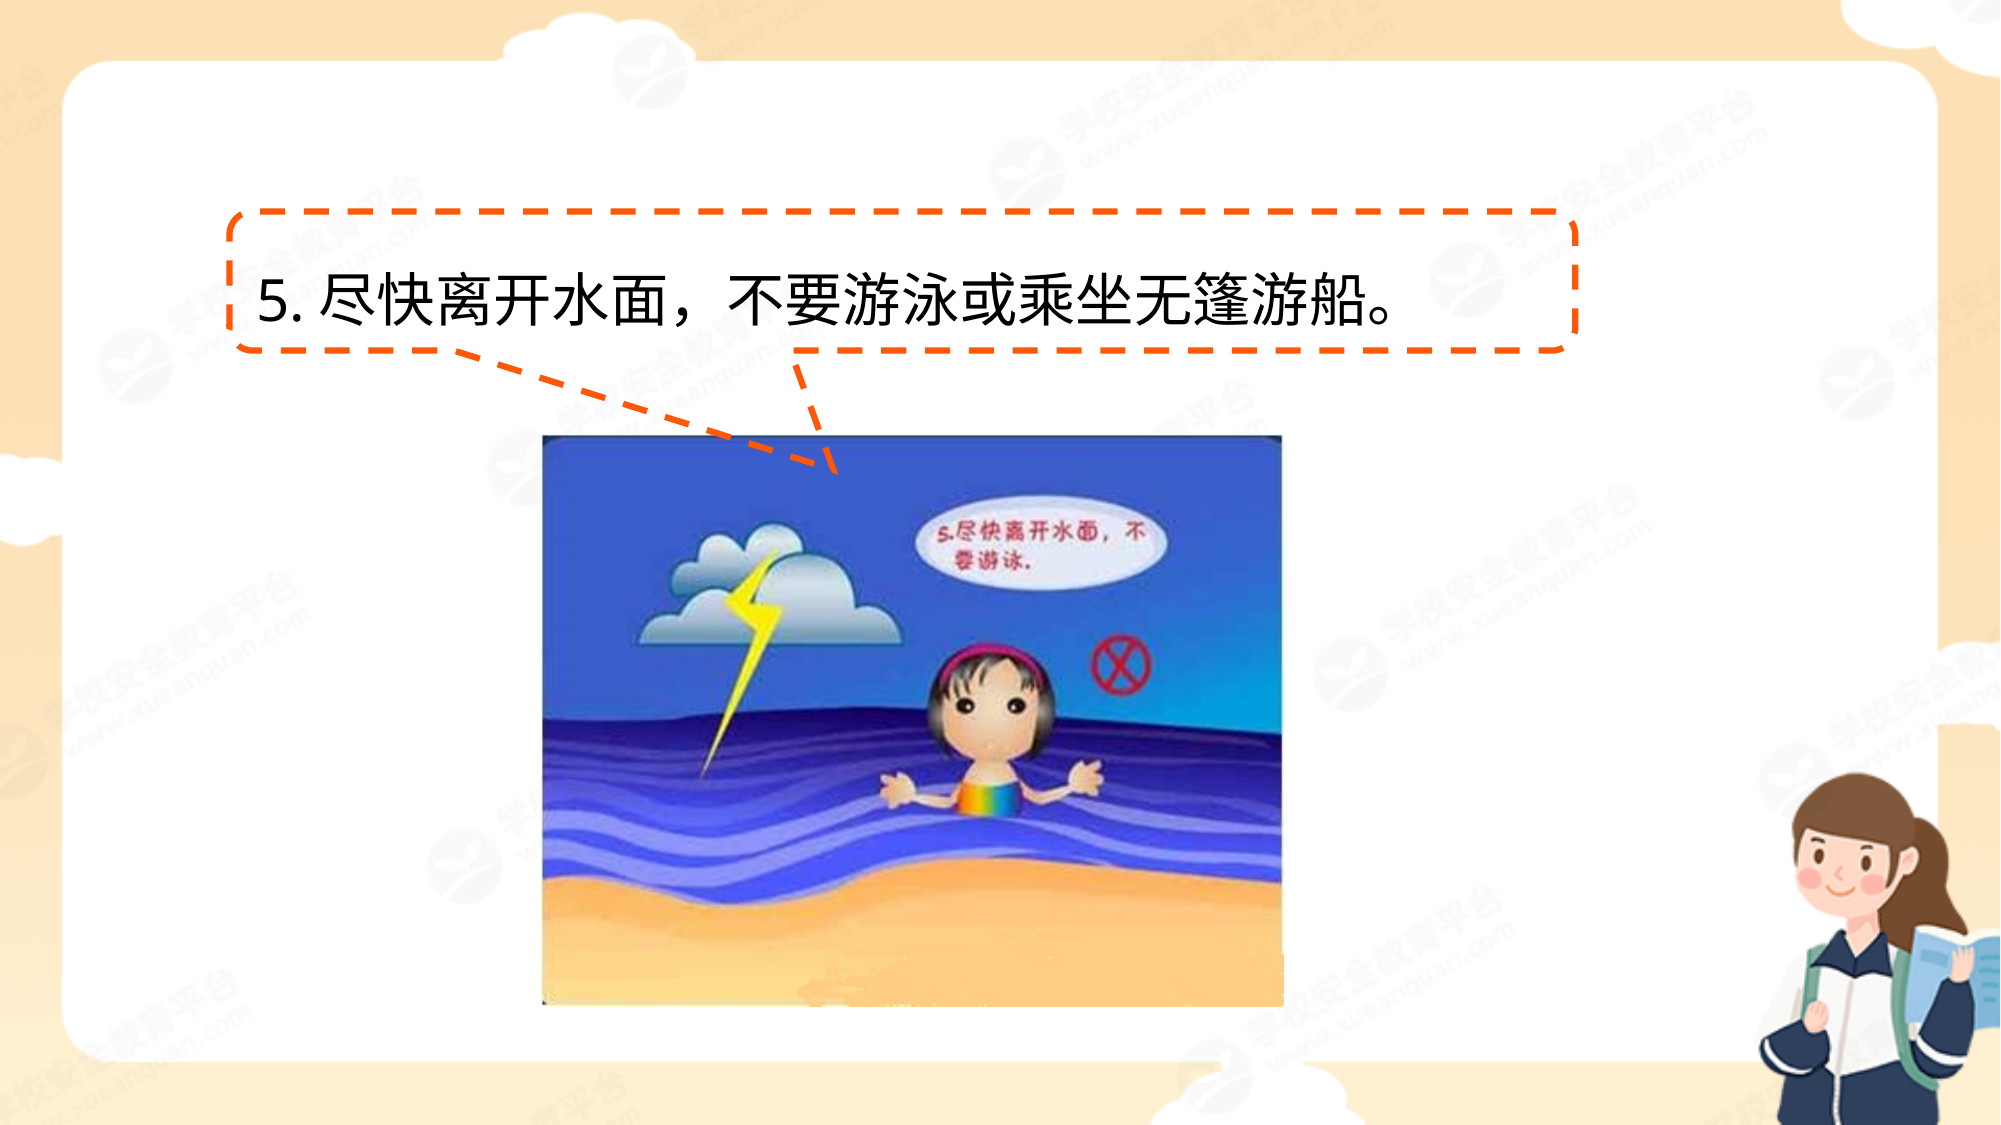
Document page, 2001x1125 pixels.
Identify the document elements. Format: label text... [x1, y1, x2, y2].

text_box 5.尽快离开水面，不要游泳或乘坐无篷游船。 [229, 211, 1576, 432]
picture [0, 0, 2001, 1125]
